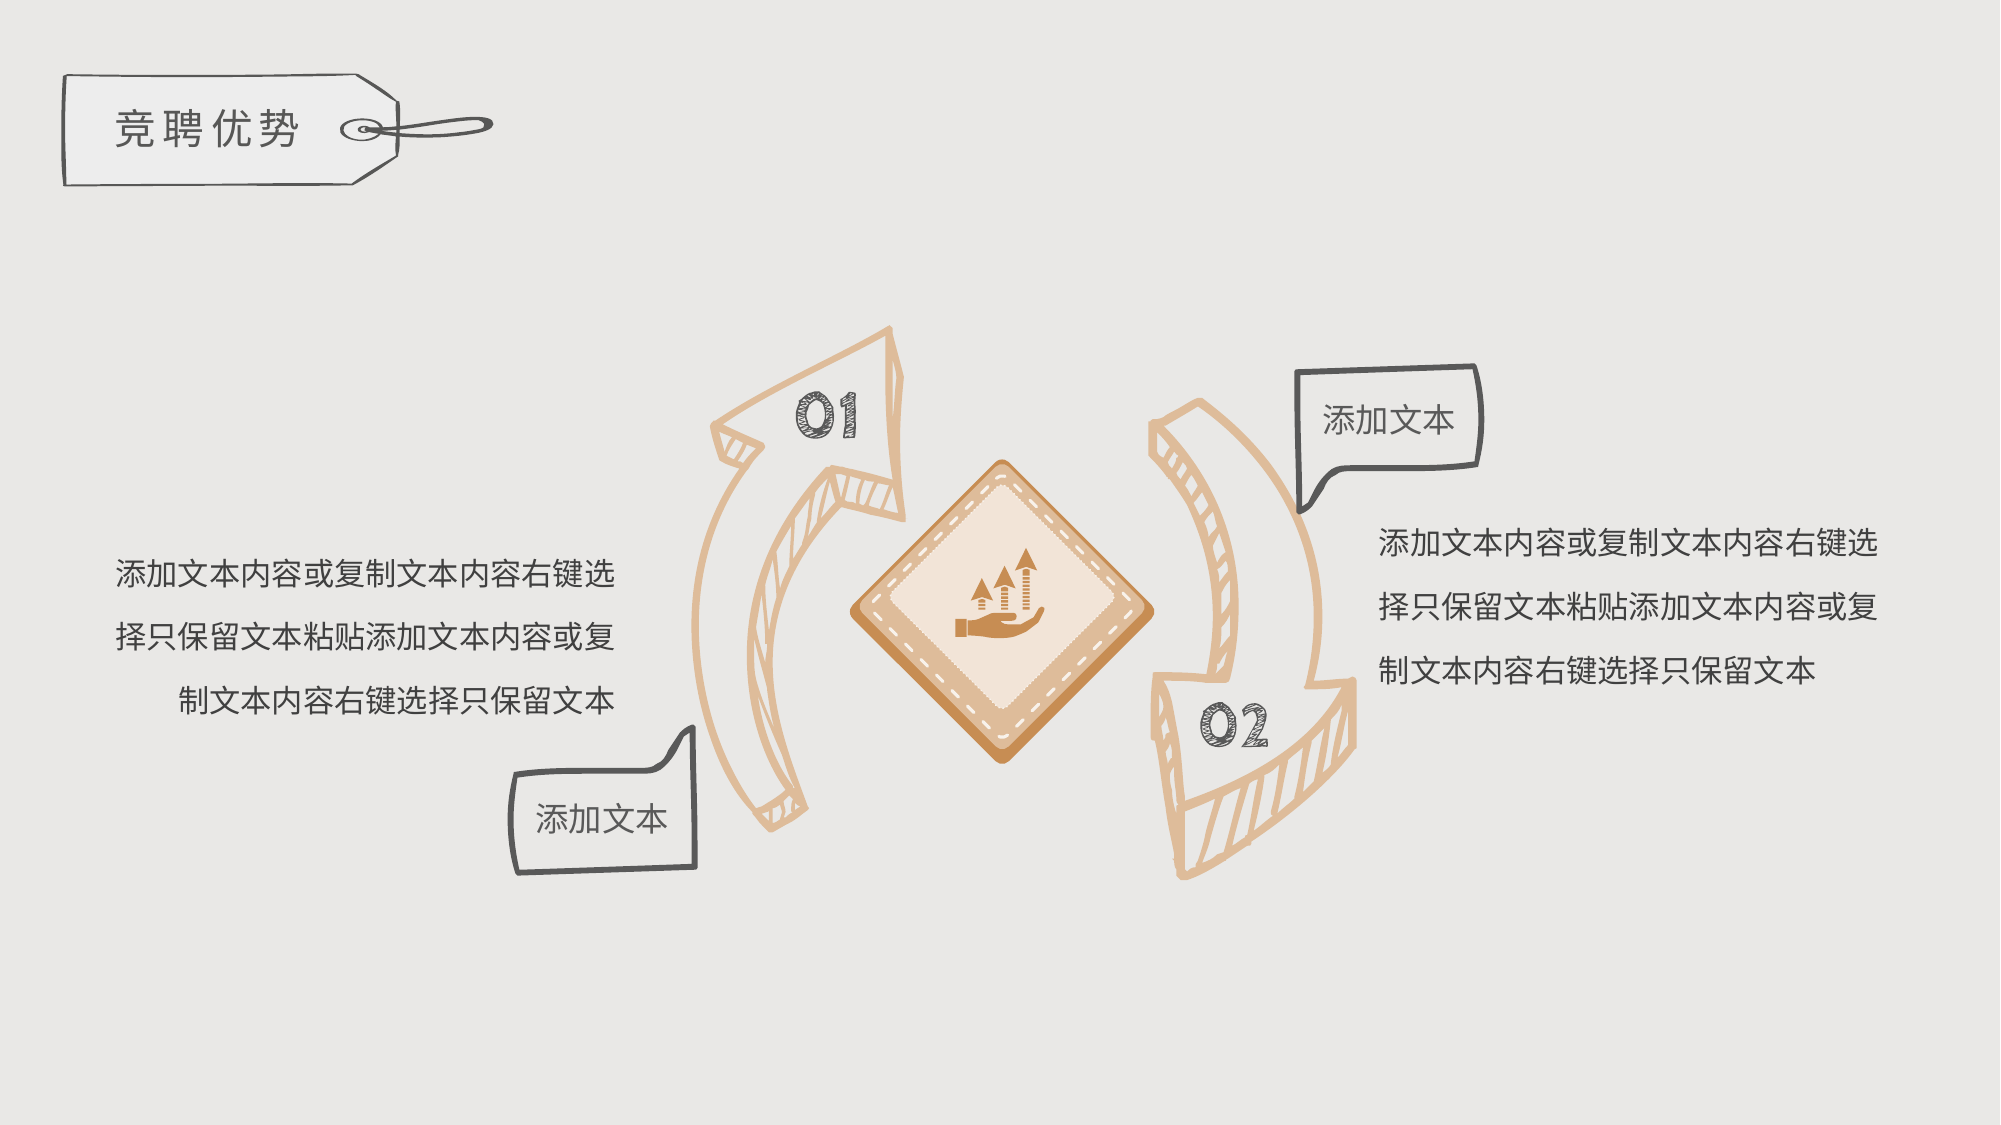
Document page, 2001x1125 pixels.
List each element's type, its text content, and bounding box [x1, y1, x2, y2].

picture [249, 0, 1750, 1125]
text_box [1148, 397, 1357, 881]
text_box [61, 73, 495, 187]
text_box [691, 324, 908, 833]
text_box 添加文本内容或复制文本内容右键选择只保留文本粘贴添加文本内容或复制文本内容右键选择只保留文本 [1750, 490, 1897, 696]
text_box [507, 724, 698, 876]
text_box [908, 501, 1113, 723]
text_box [1294, 363, 1485, 515]
text_box 添加文本内容或复制文本内容右键选择只保留文本粘贴添加文本内容或复制文本内容右键选择只保留文本 [98, 520, 249, 727]
